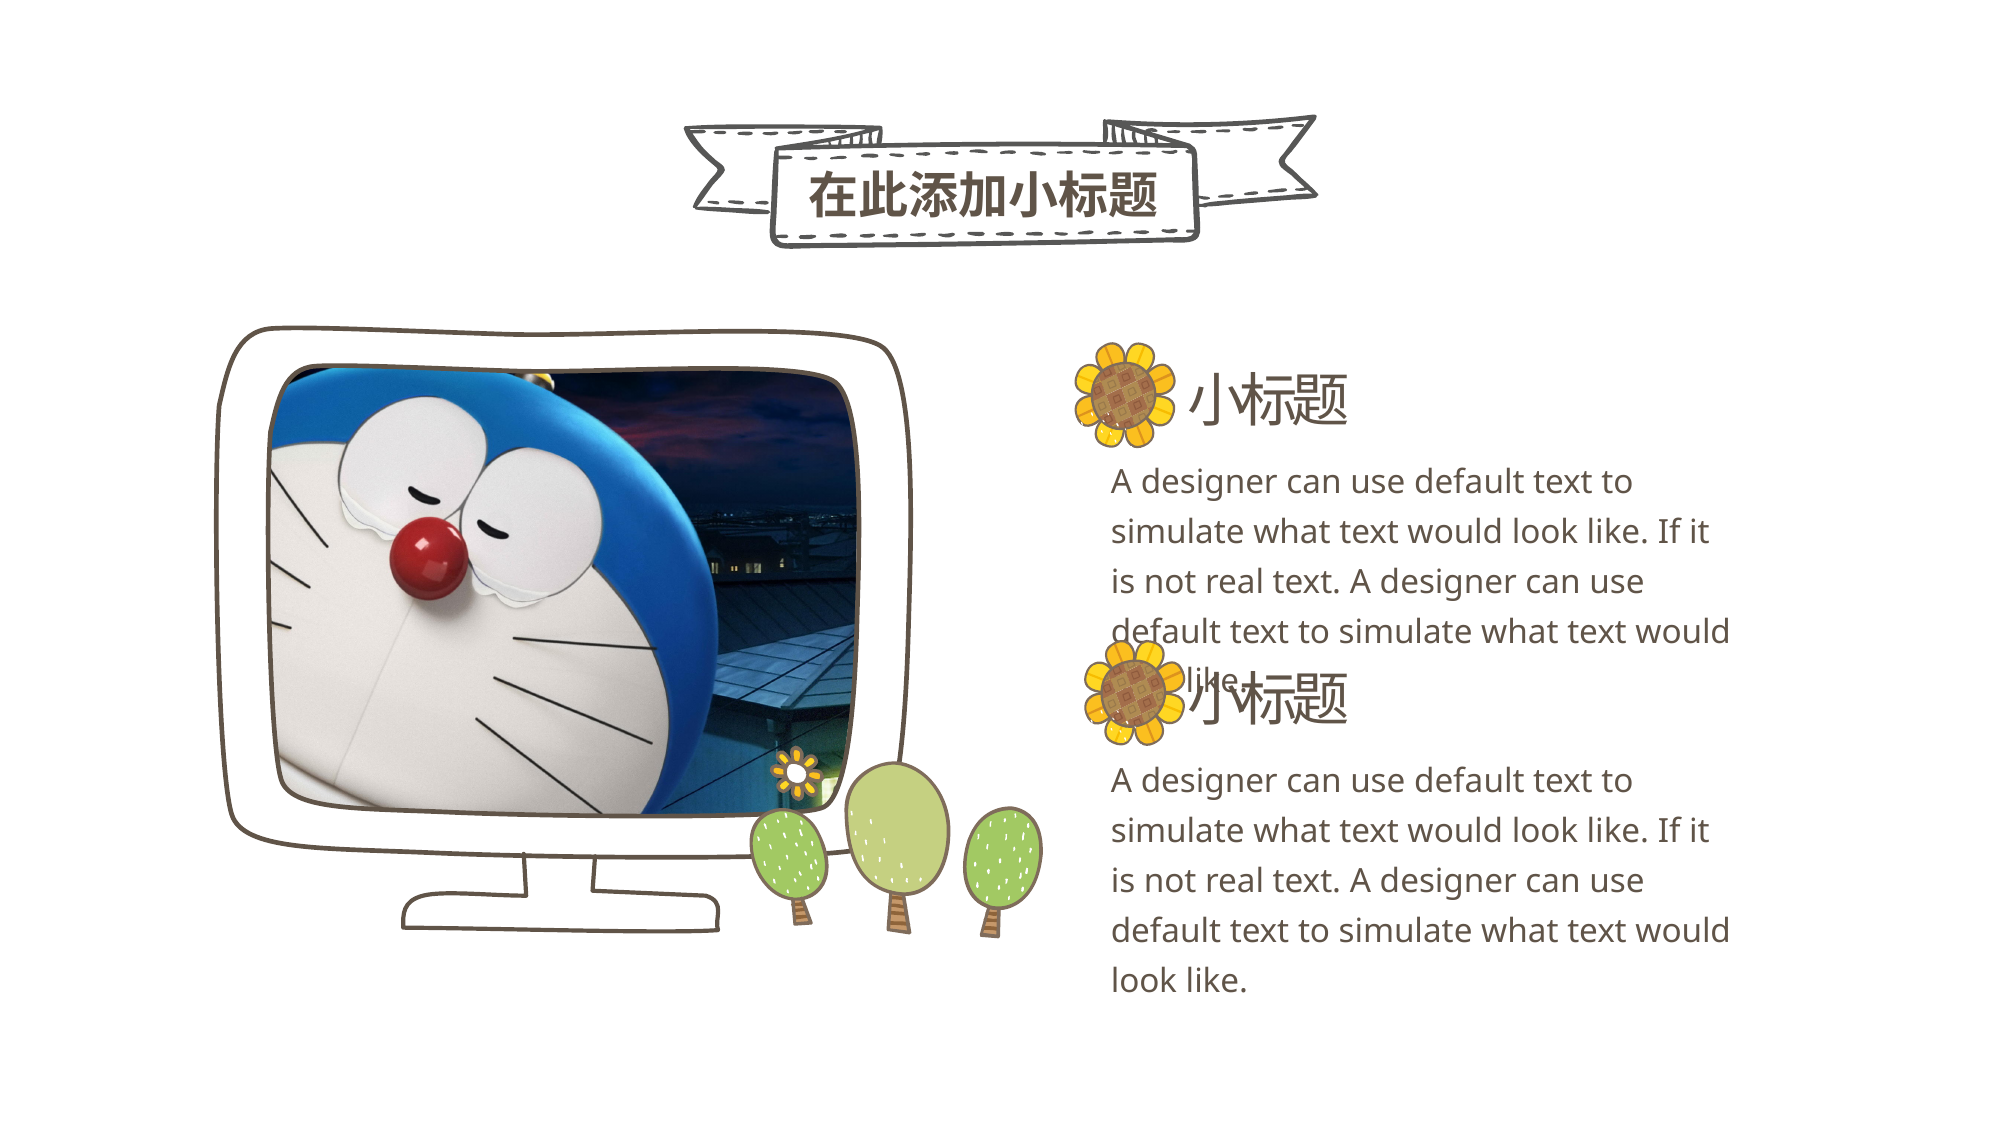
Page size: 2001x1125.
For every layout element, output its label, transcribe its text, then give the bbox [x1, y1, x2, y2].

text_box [1077, 632, 1192, 759]
text_box [402, 852, 720, 933]
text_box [748, 723, 1045, 948]
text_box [1068, 335, 1183, 461]
text_box A designer can use default text to simulate what text would look like. If it is not real text. A designer can use default text to simulate what text would look like. [1096, 442, 1754, 707]
text_box 小标题 [1192, 654, 1365, 740]
text_box A designer can use default text to simulate what text would look like. If it is not real text. A designer can use default text to simulate what text would look like. [1096, 742, 1754, 1007]
text_box 小标题 [1183, 355, 1365, 440]
text_box [270, 367, 857, 815]
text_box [683, 114, 1320, 250]
text_box [215, 326, 912, 859]
